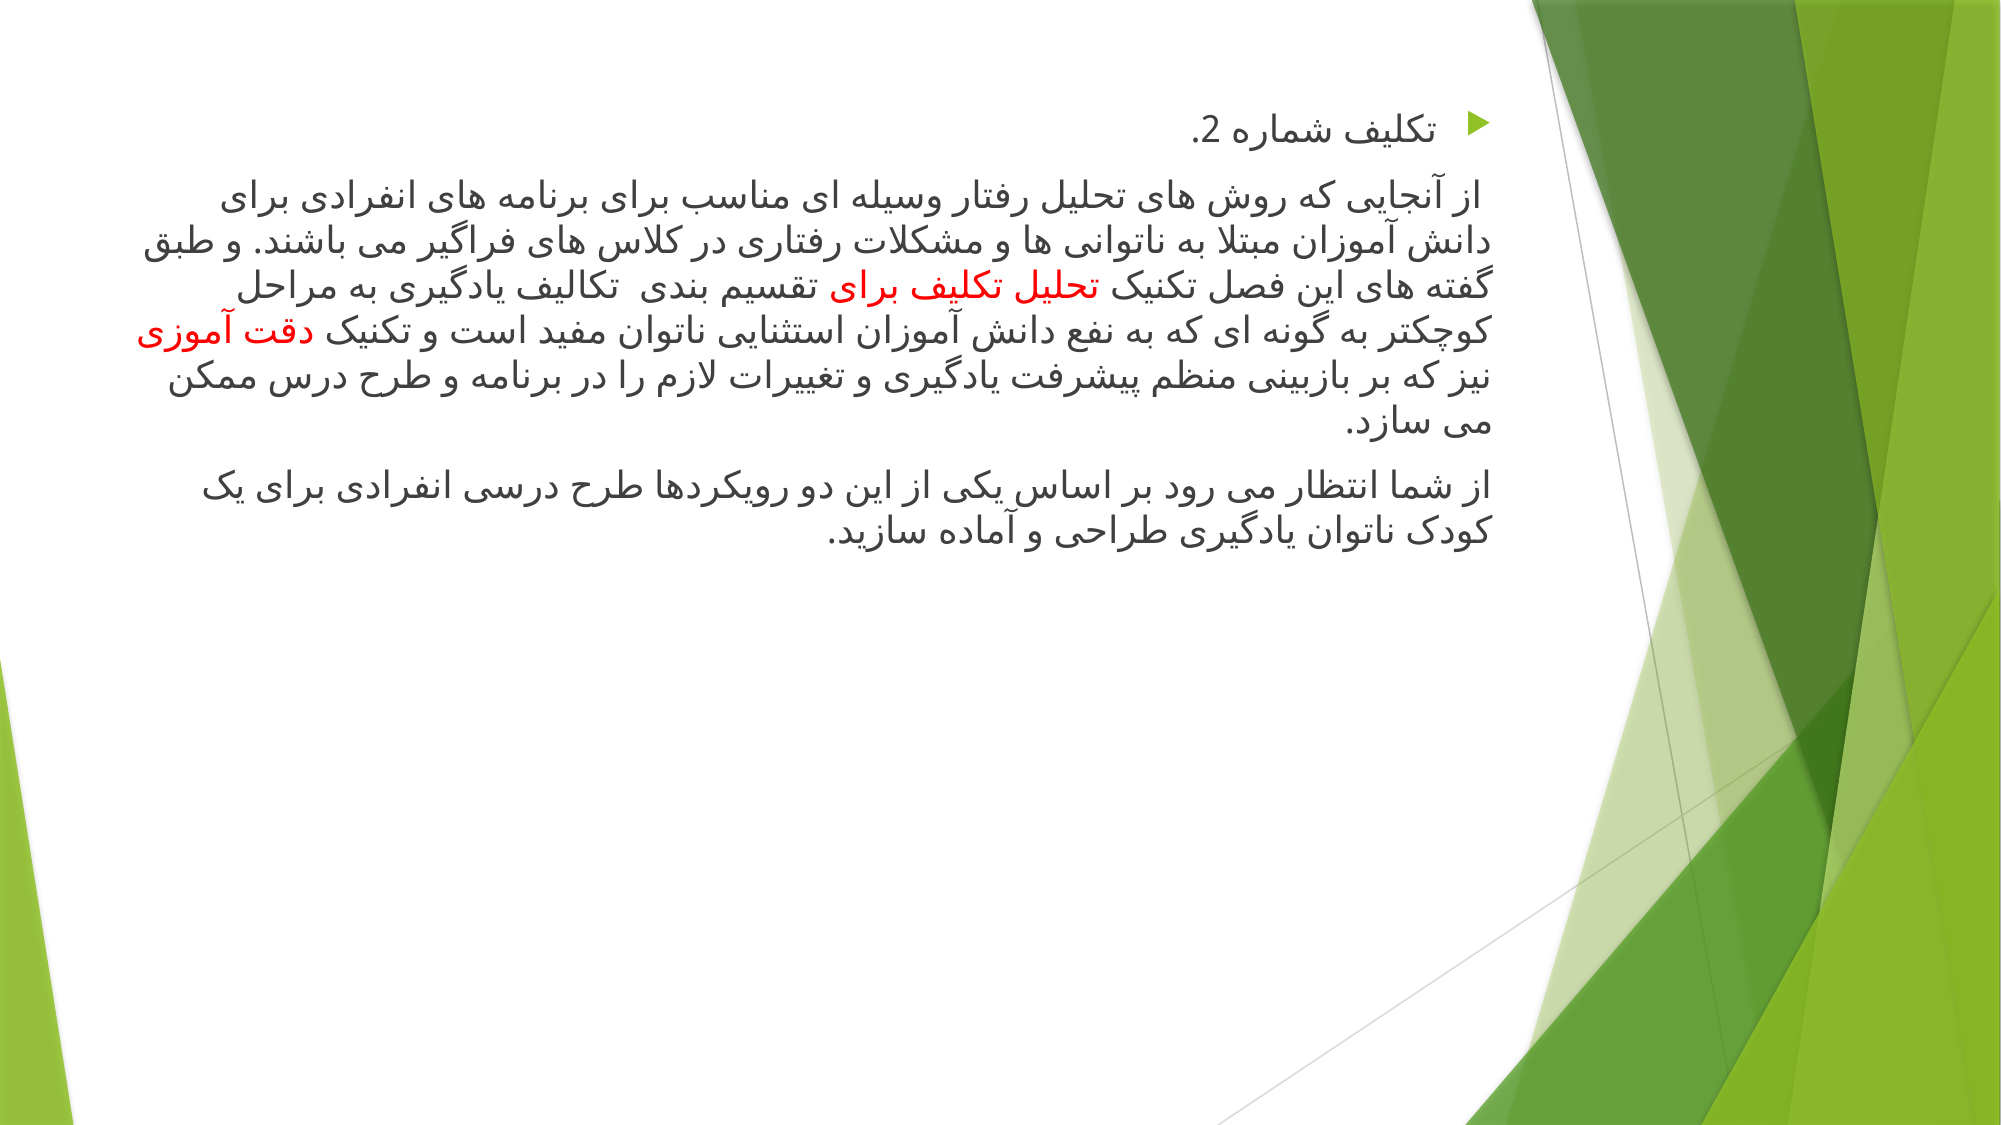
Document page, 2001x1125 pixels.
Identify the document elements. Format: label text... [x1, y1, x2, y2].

list تکلیف شماره 2. از آنجایی که روش های تحلیل رفتار وسیله ای مناسب برای برنامه های انفرادی برای دانش آموزان مبتلا به ناتوانی ها و مشکلات رفتاری در کلاس های فراگیر می باشند. و طبق گفته های این فصل تکنیک تحلیل تکلیف برای تقسیم بندی تکالیف یادگیری به مراحل کوچکتر به گونه ای که به نفع دانش آموزان استثنایی ناتوان مفید است و تکنیک دقت آموزی نیز که بر بازبینی منظم پیشرفت یادگیری و تغییرات لازم را در برنامه و طرح درس ممکن می سازد. از شما انتظار می رود بر اساس یکی از این دو رویکردها طرح درسی انفرادی برای یک کودک ناتوان یادگیری طراحی و آماده سازید. [111, 97, 1509, 992]
